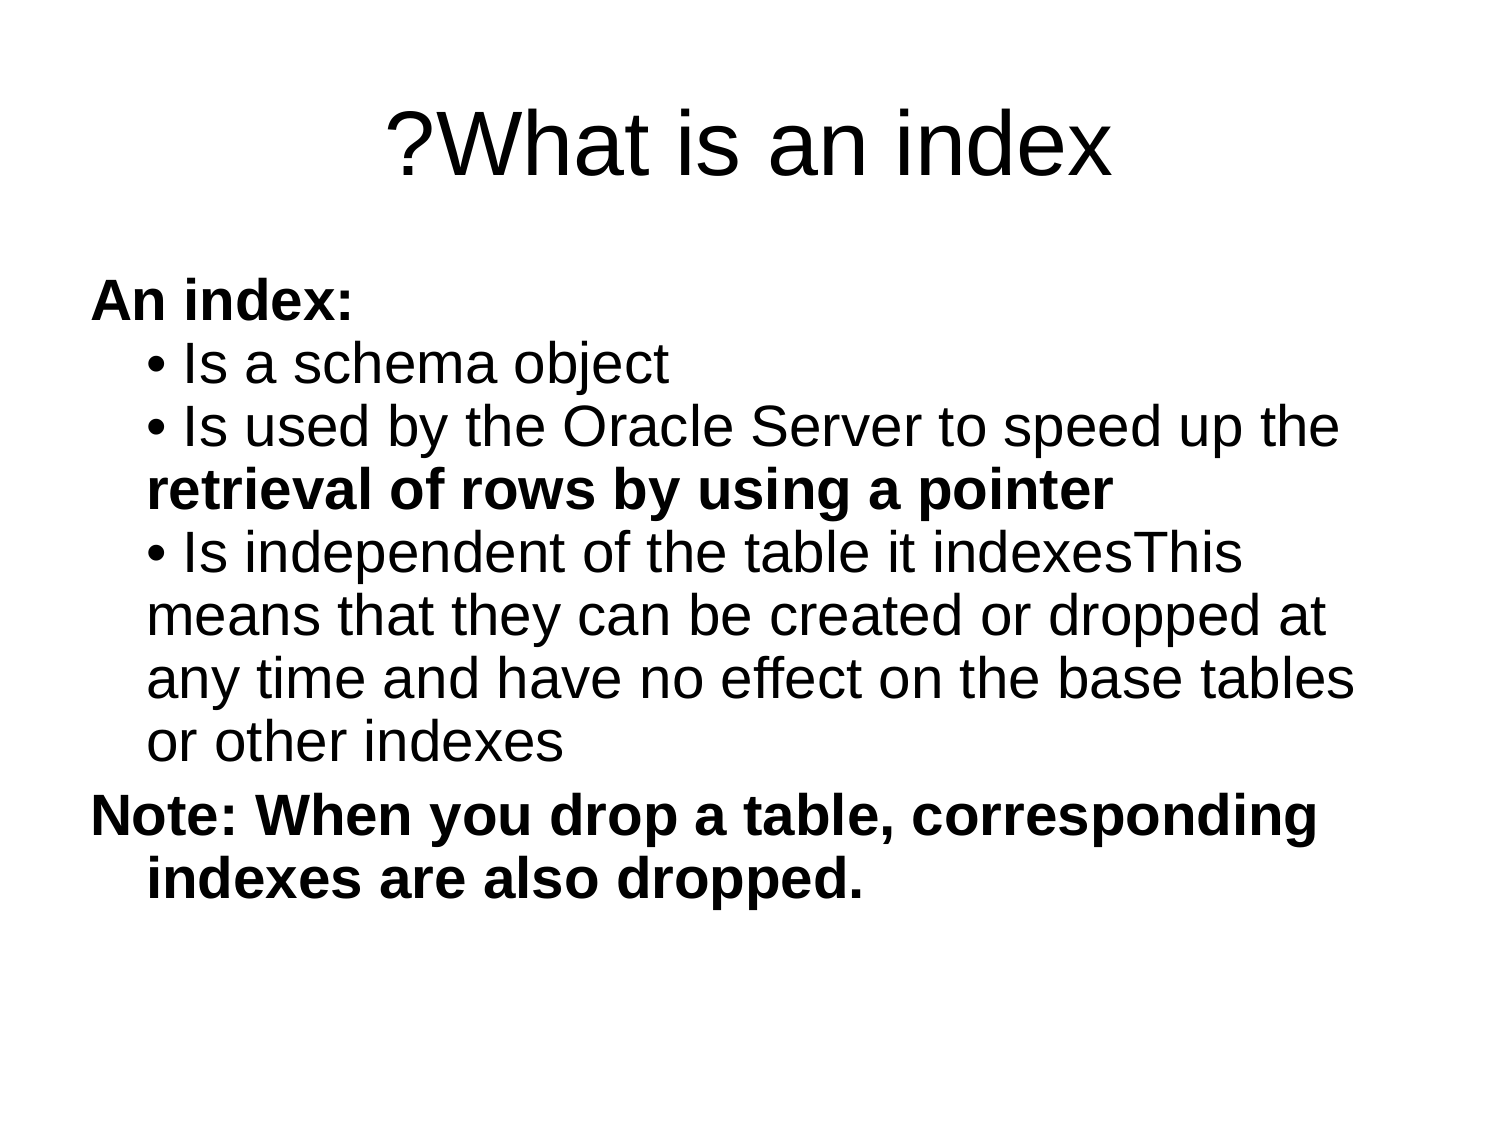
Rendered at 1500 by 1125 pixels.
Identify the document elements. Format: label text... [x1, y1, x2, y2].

list An index: • Is a schema object • Is used by the Oracle Server to speed up the retrieval of rows by using a pointer • Is independent of the table it indexesThis means that they can be created or dropped at any time and have no effect on the base tables or other indexes Note: When you drop a table, corresponding indexes are also dropped. [74, 262, 1426, 1006]
title What is an index? [74, 44, 1426, 233]
